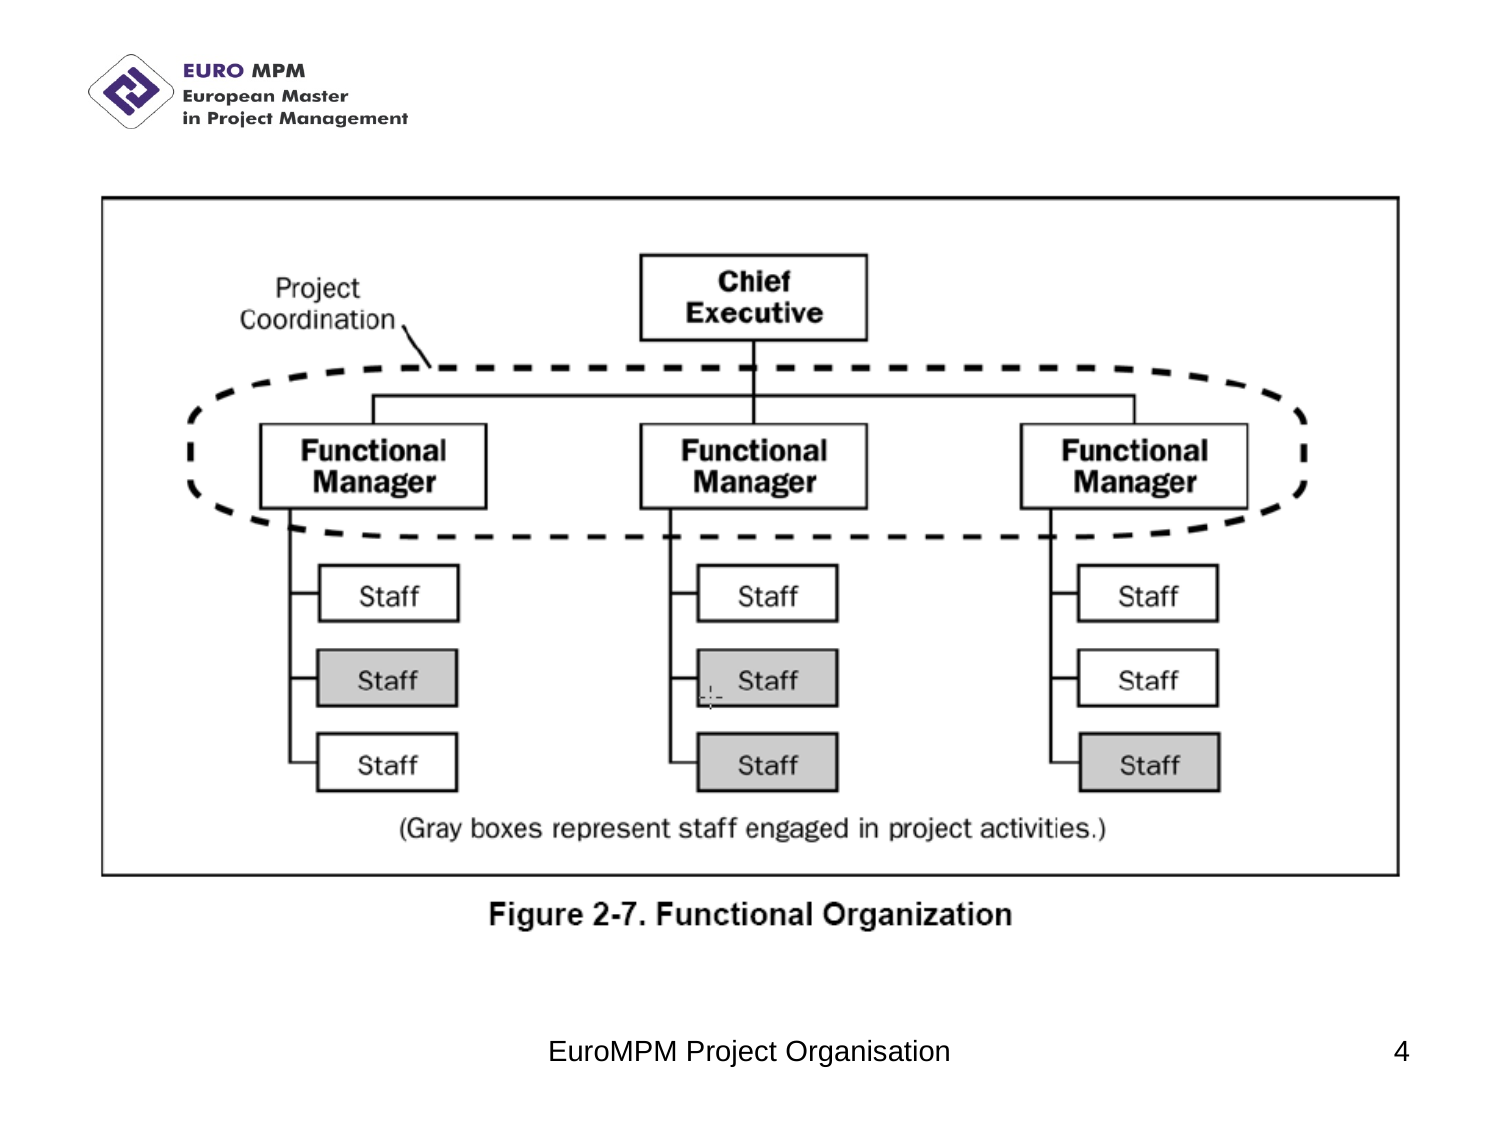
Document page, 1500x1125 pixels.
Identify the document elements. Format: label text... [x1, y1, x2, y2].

picture [88, 54, 408, 129]
picture [89, 176, 1411, 949]
slide_number 4 [1074, 1024, 1426, 1103]
footer EuroMPM Project Organisation [512, 1024, 988, 1103]
